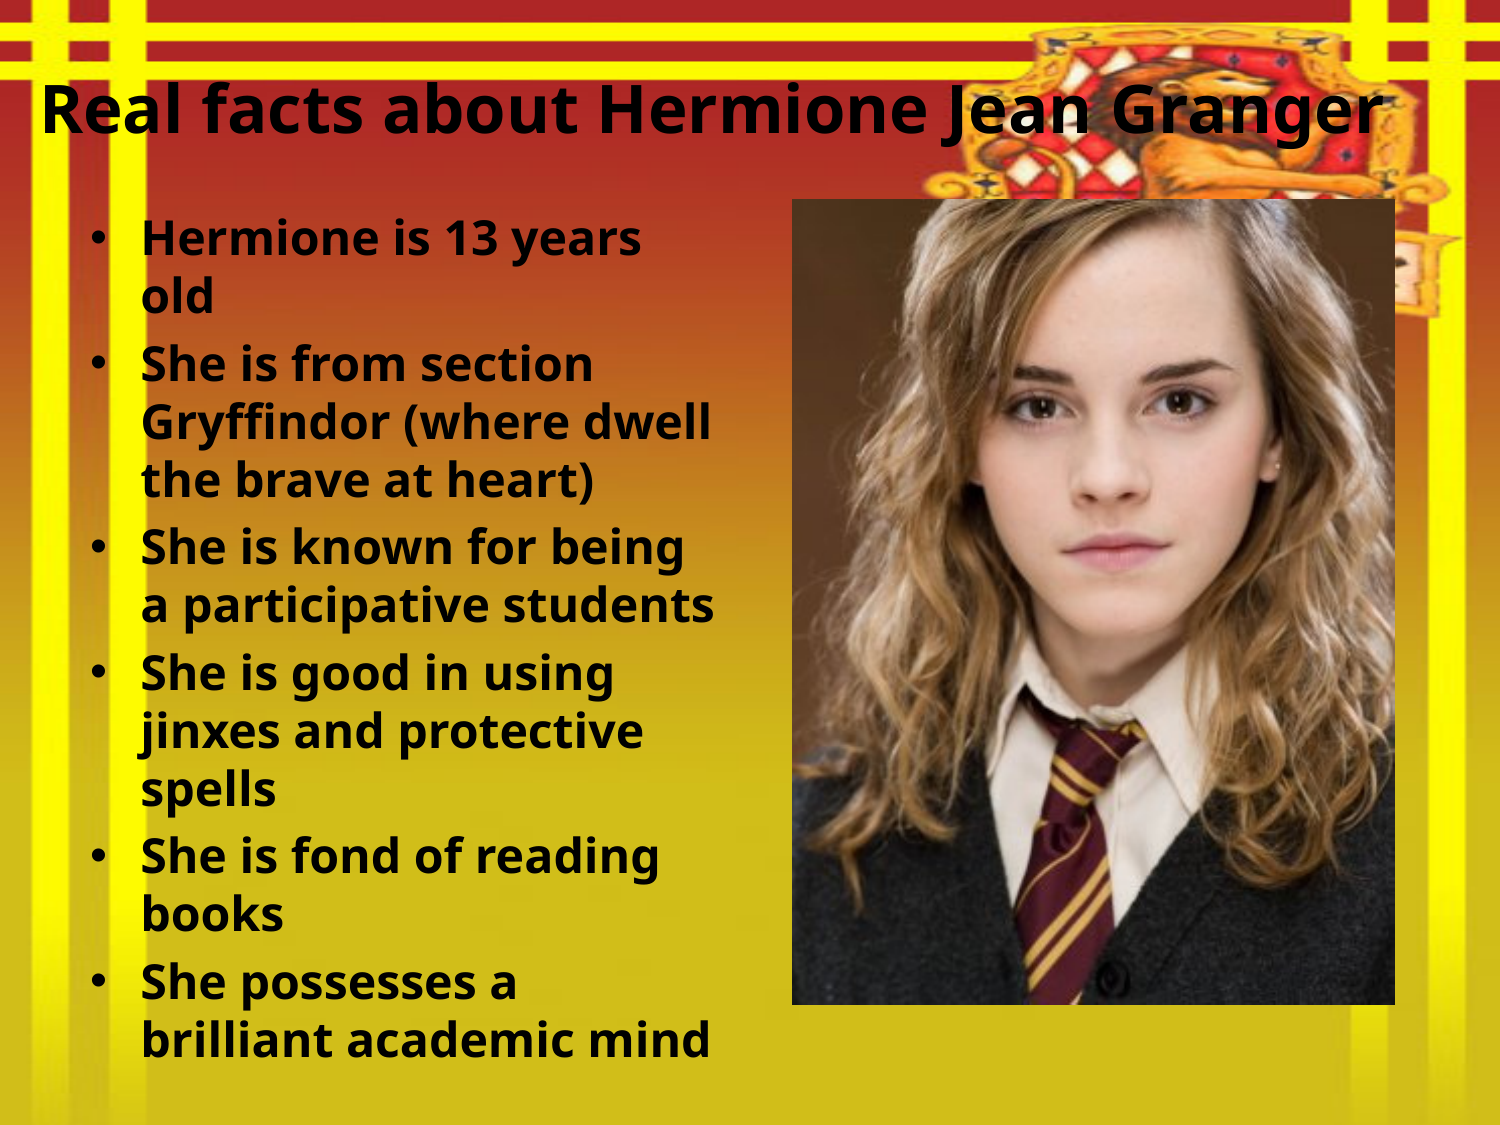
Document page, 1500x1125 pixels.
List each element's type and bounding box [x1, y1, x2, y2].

picture [0, 0, 1500, 1125]
list [792, 199, 1395, 1006]
